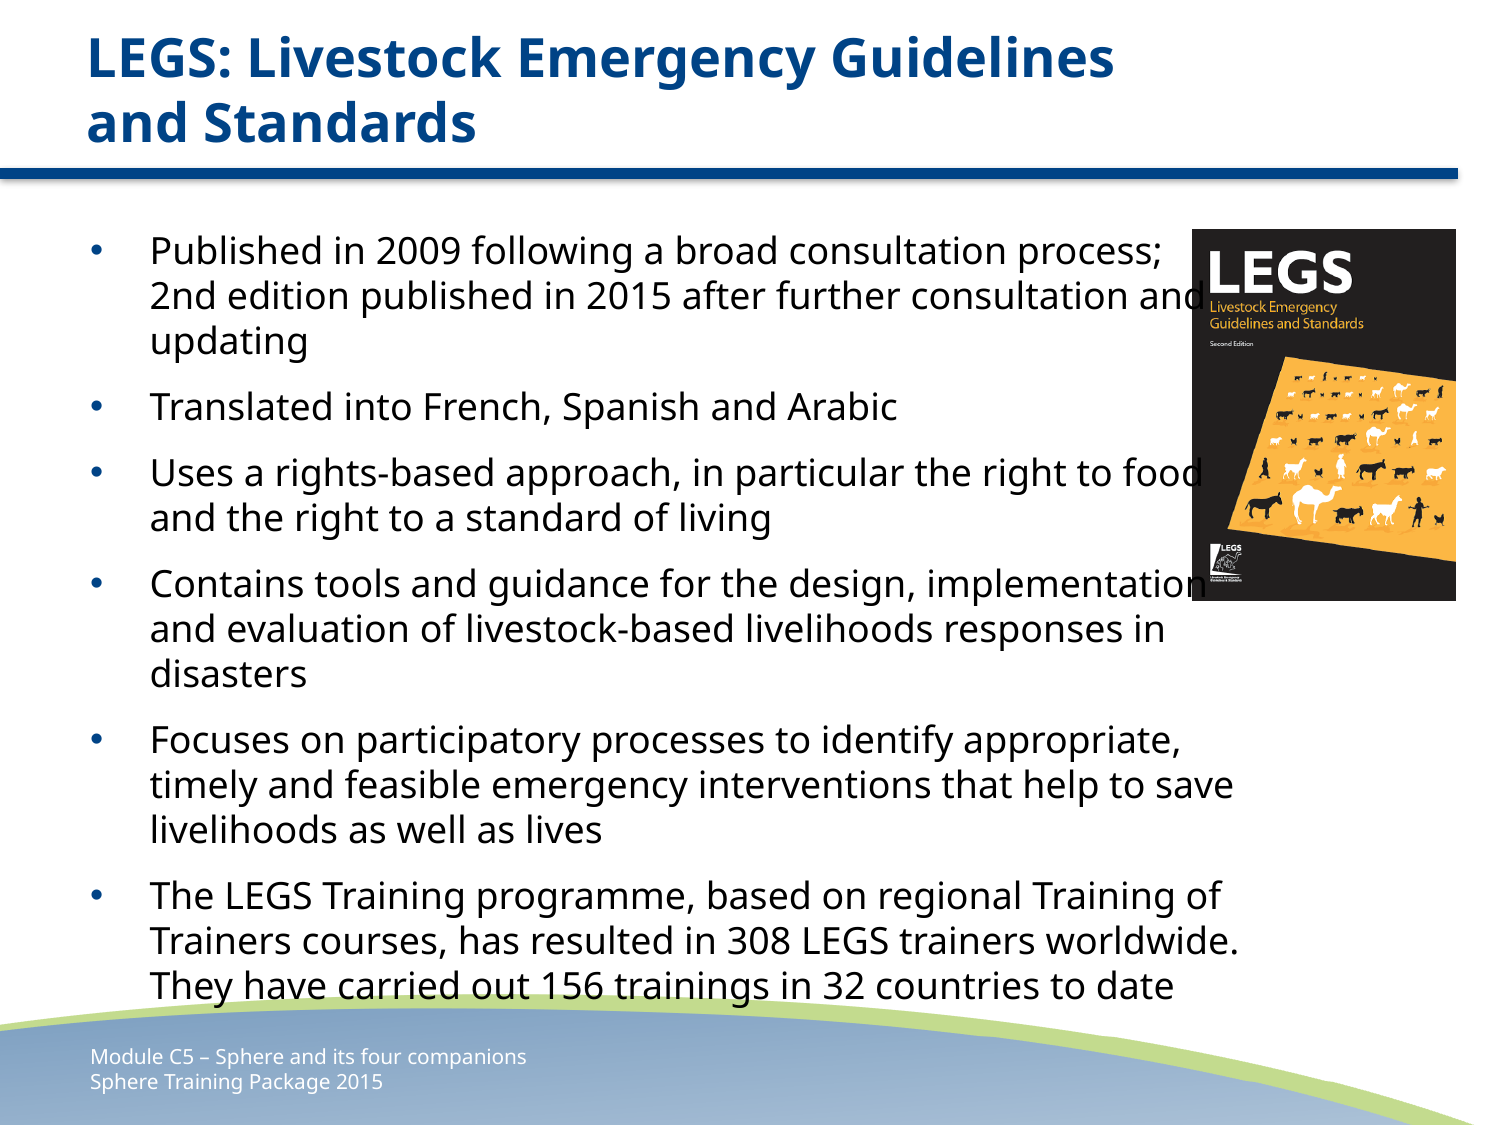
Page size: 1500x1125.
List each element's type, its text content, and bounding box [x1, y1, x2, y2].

title LEGS: Livestock Emergency Guidelines and Standards [75, 0, 1425, 178]
list Published in 2009 following a broad consultation process; 2nd edition published in 2015 after further consultation and updating Translated into French, Spanish and Arabic Uses a rights-based approach, in particular the right to food and the right to a standard of living Contains tools and guidance for the design, implementation and evaluation of livestock-based livelihoods responses in disasters Focuses on participatory processes to identify appropriate, timely and feasible emergency interventions that help to save livelihoods as well as lives The LEGS Training programme, based on regional Training of Trainers courses, has resulted in 308 LEGS trainers worldwide. They have carried out 156 trainings in 32 countries to date [75, 219, 1275, 1005]
picture [0, 992, 1500, 1125]
picture [1191, 229, 1456, 602]
footer Module C5 – Sphere and its four companions Sphere Training Package 2015 [75, 1038, 1109, 1099]
